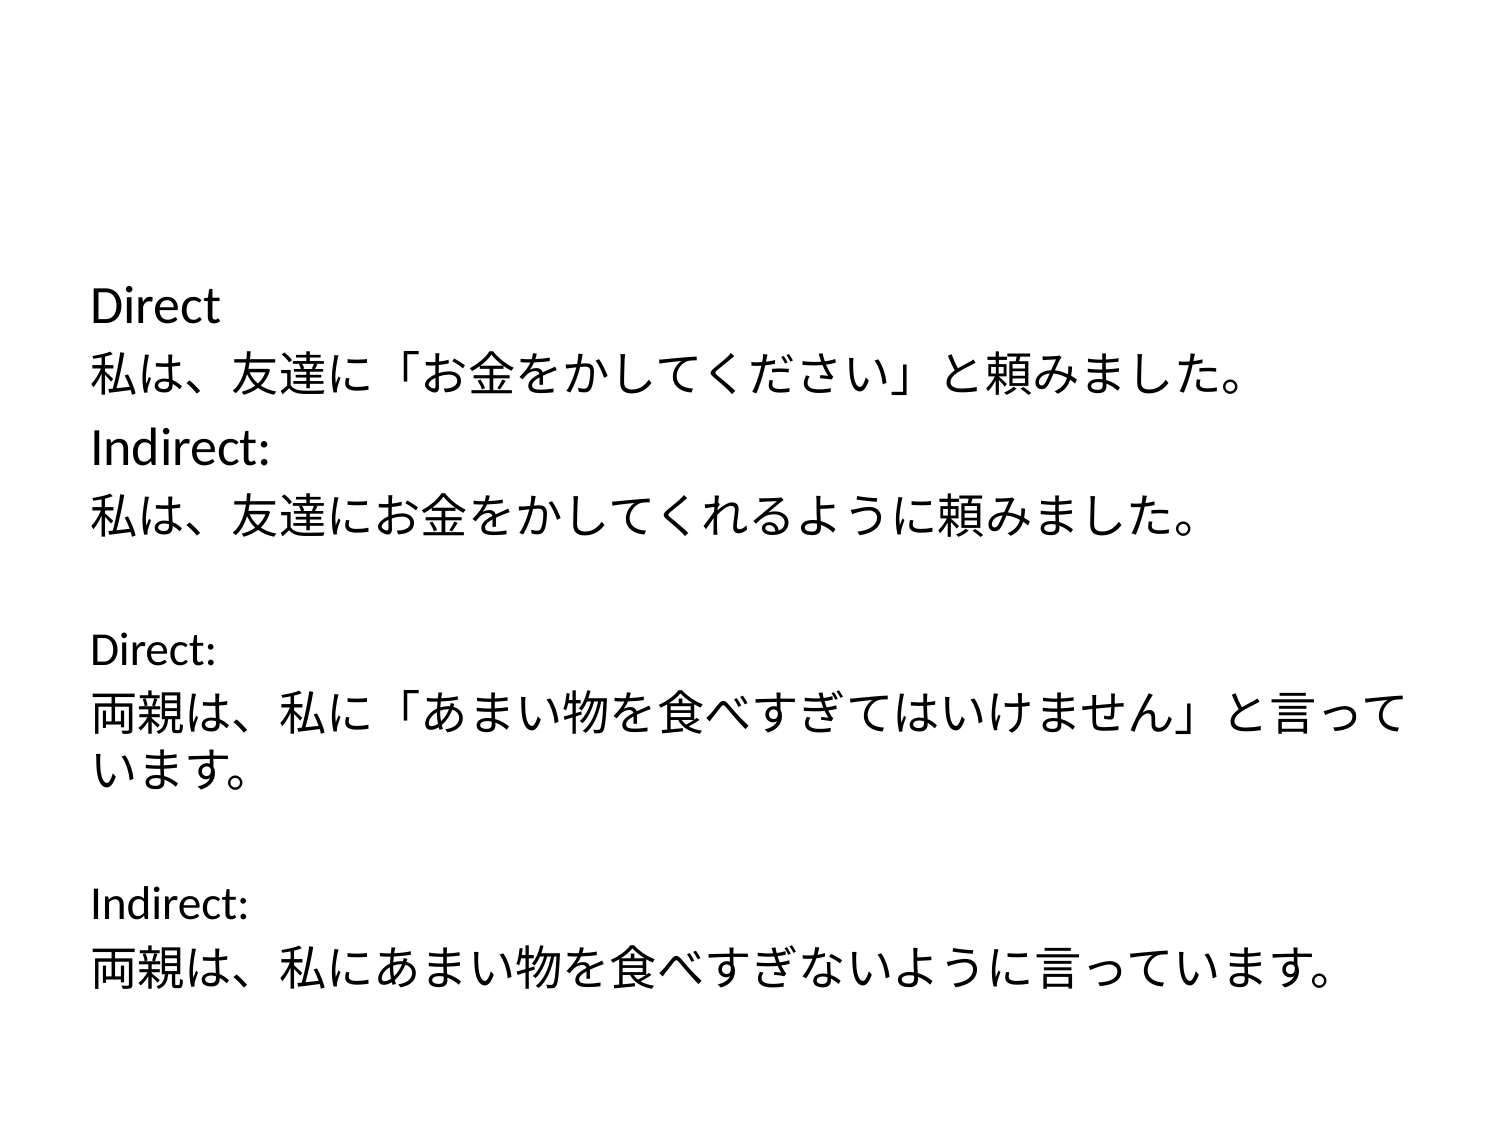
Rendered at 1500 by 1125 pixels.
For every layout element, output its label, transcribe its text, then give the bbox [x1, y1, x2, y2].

list Direct 私は、友達に「お金をかしてください」と頼みました。 Indirect: 私は、友達にお金をかしてくれるように頼みました。 Direct: 両親は、私に「あまい物を食べすぎてはいけません」と言っています。 Indirect: 両親は、私にあまい物を食べすぎないように言っています。 [75, 262, 1425, 1005]
